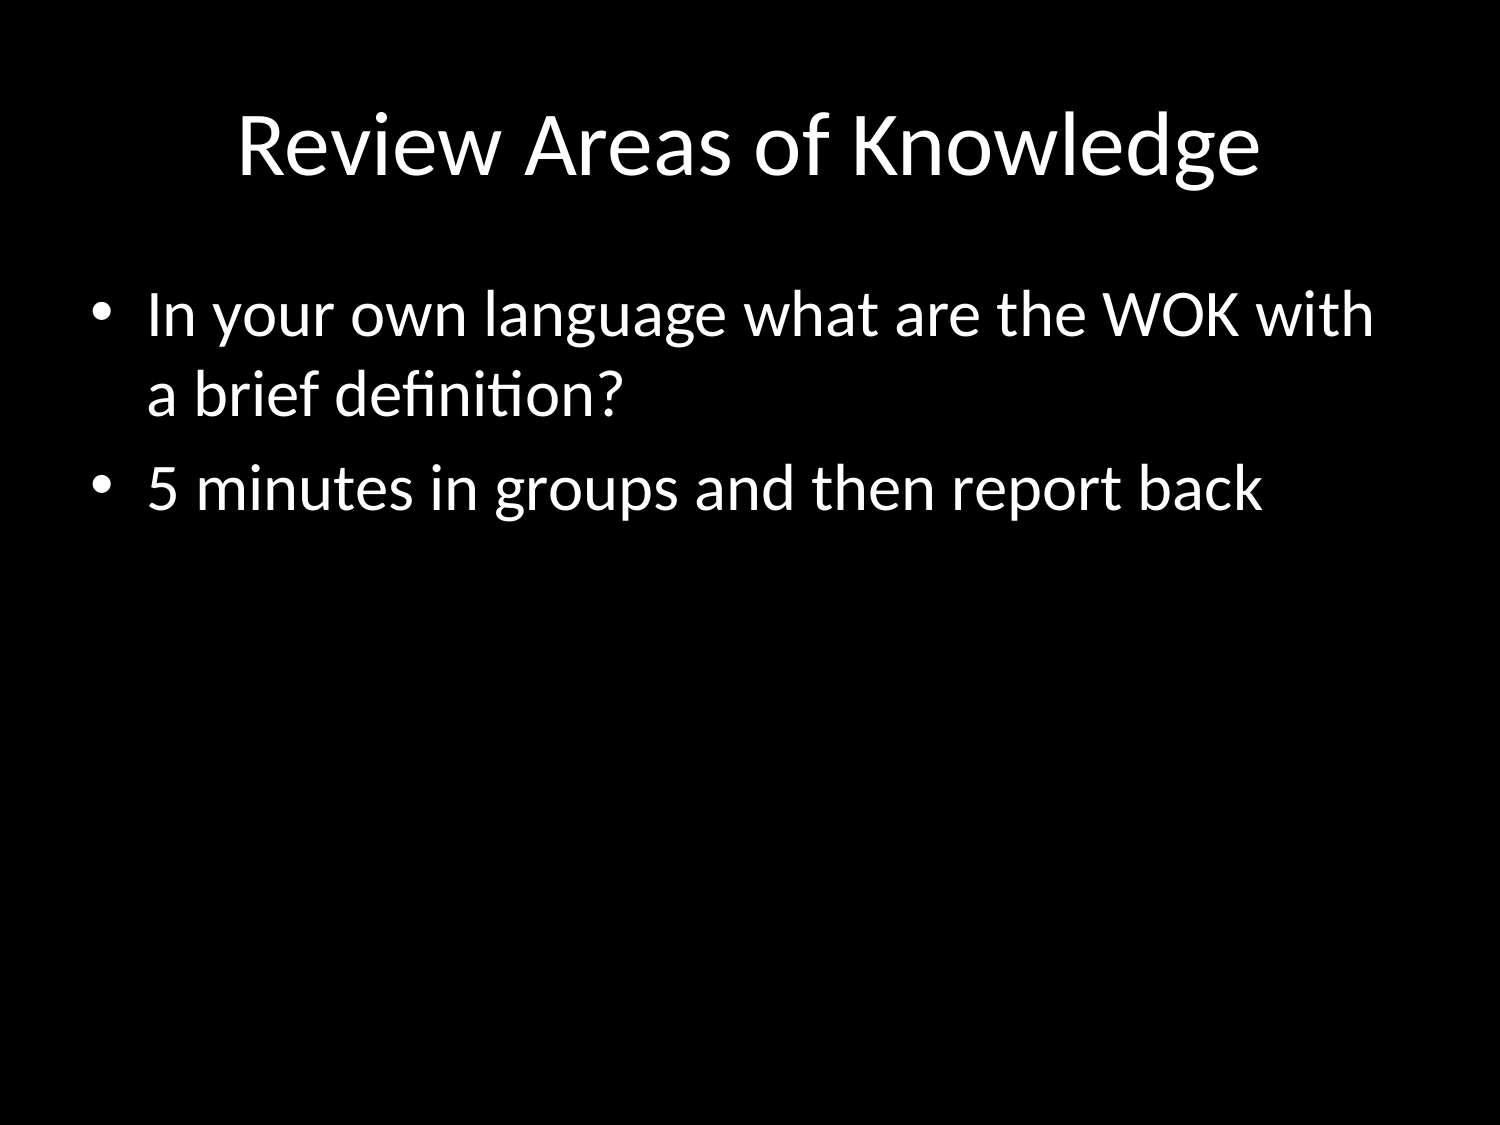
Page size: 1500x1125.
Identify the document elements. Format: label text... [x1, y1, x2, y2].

title Review Areas of Knowledge [75, 45, 1425, 233]
list In your own language what are the WOK with a brief definition? 5 minutes in groups and then report back [75, 262, 1425, 1005]
